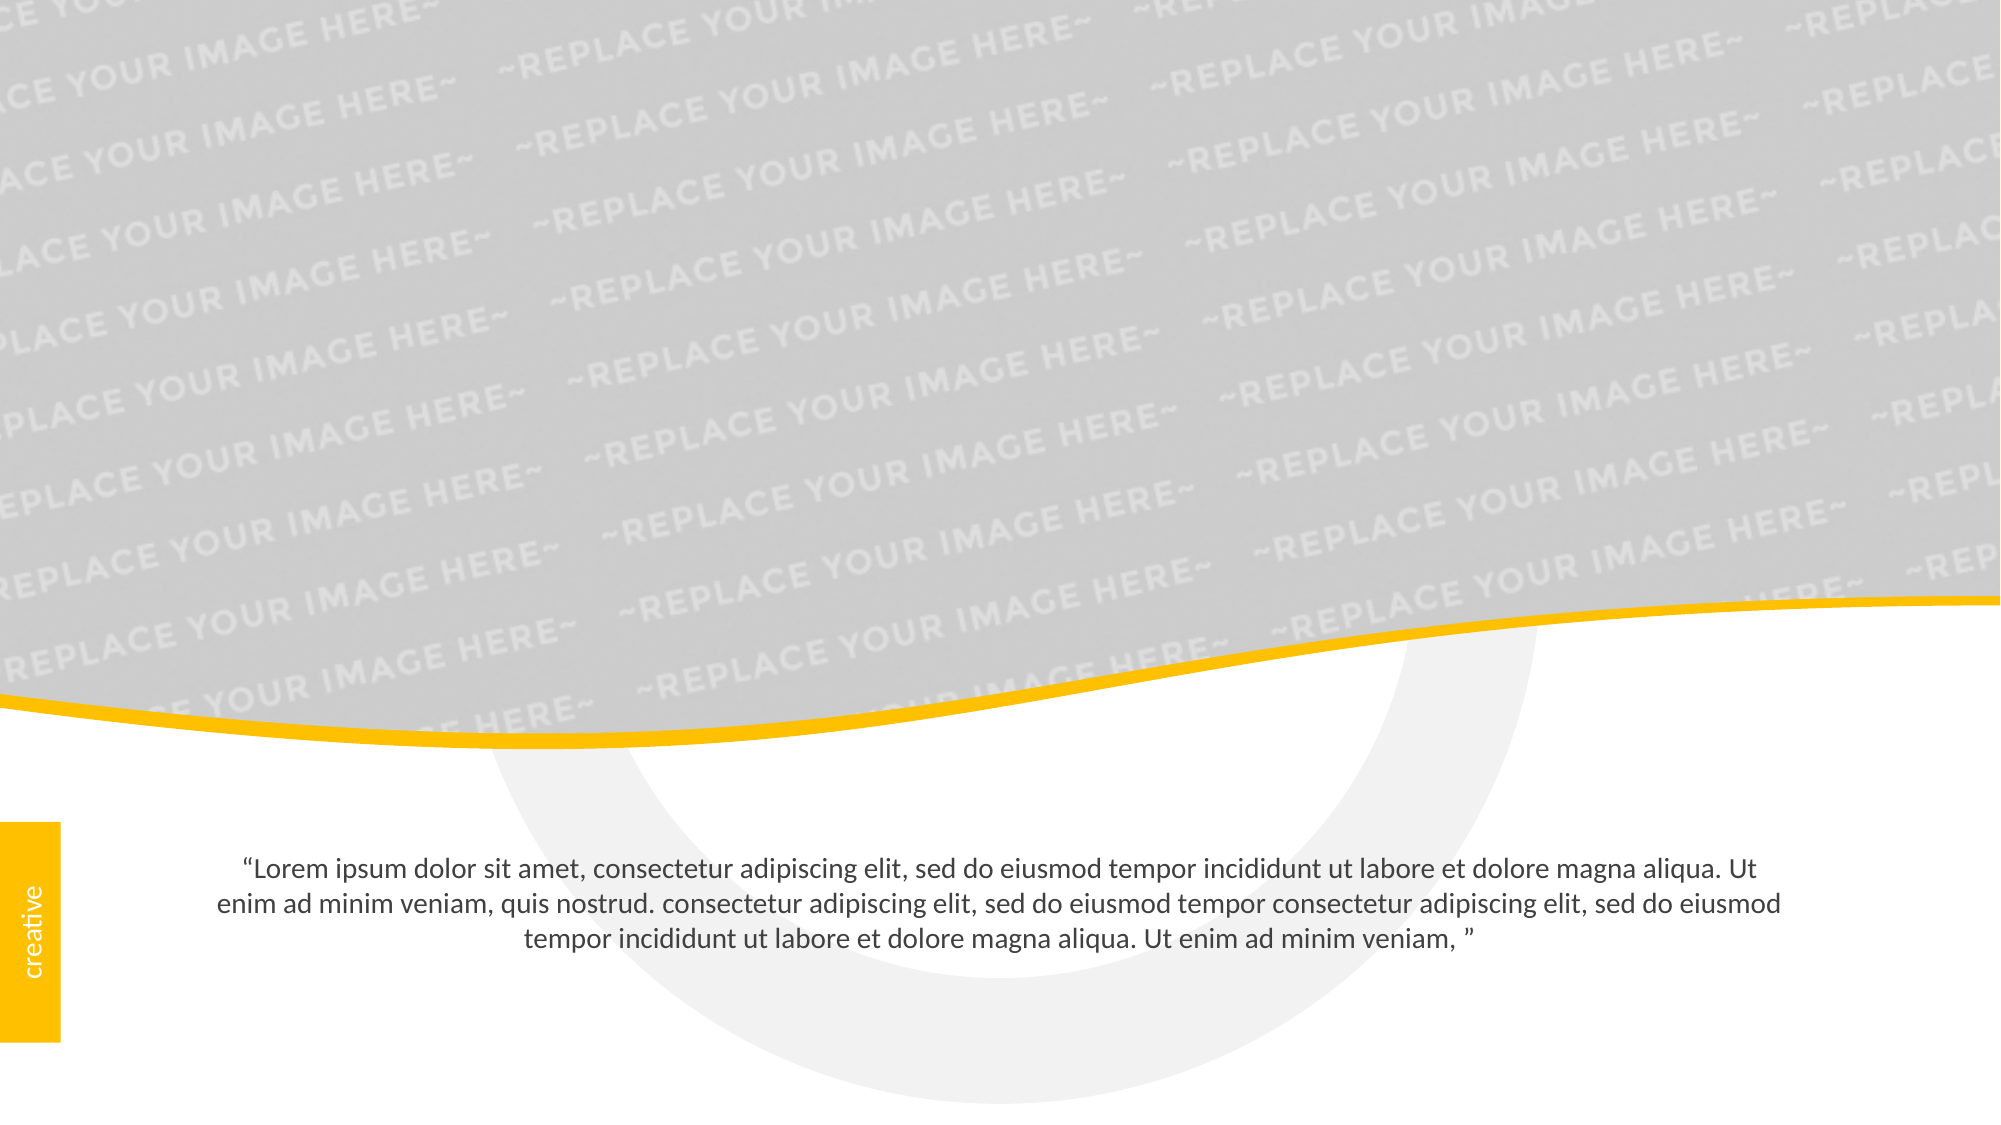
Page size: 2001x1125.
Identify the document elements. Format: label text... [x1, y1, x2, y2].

text_box “Lorem ipsum dolor sit amet, consectetur adipiscing elit, sed do eiusmod tempor incididunt ut labore et dolore magna aliqua. Ut enim ad minim veniam, quis nostrud. consectetur adipiscing elit, sed do eiusmod tempor consectetur adipiscing elit, sed do eiusmod tempor incididunt ut labore et dolore magna aliqua. Ut enim ad minim veniam, ” [201, 841, 1799, 962]
picture [0, 0, 2000, 734]
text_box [0, 821, 61, 1043]
